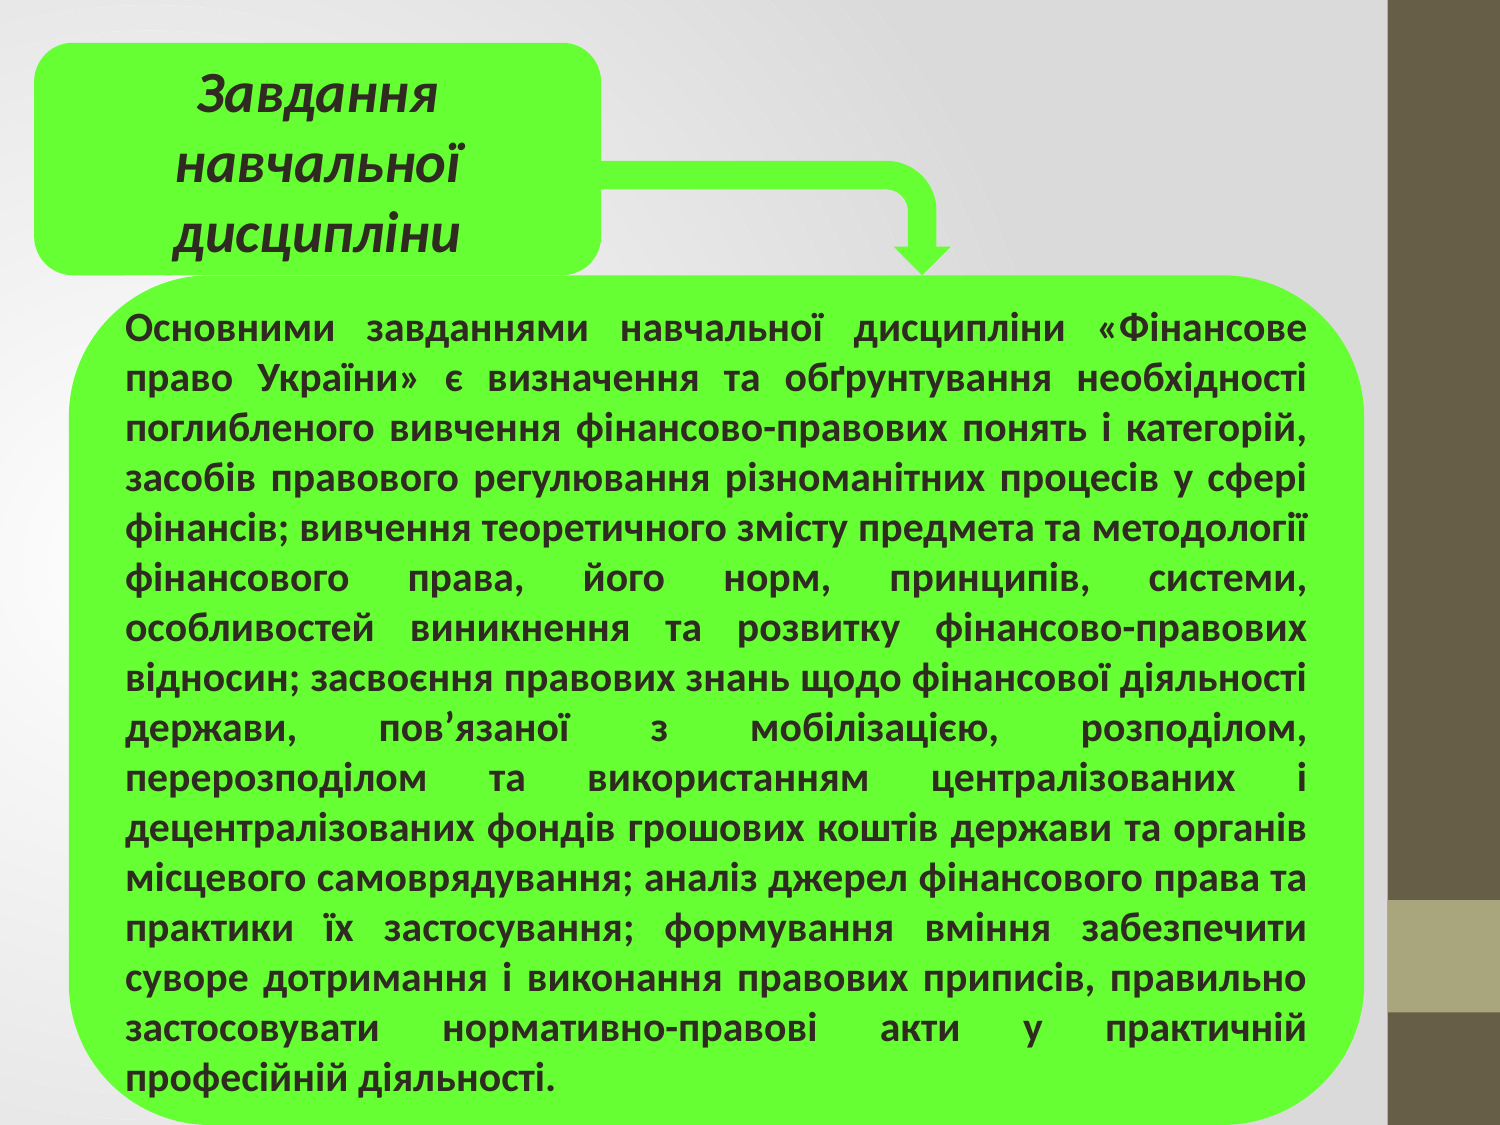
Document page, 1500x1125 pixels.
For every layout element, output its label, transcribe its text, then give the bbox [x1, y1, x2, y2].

text_box Завдання навчальної дисципліни [33, 41, 603, 277]
text_box Основними завданнями навчальної дисциплiни «Фінансове право України» є визначення та обґрунтування необхідності поглибленого вивчення фінансово-правових понять і категорій, засобів правового регулювання різноманітних процесів у сфері фінансів; вивчення теоретичного змісту предмета та методології фінансового права, його норм, принципів, системи, особливостей виникнення та розвитку фінансово-правових відносин; засвоєння правових знань щодо фiнансової дiяльностi держави, пов’язаної з мобiлізацією, розподілом, перерозподілом та використанням централiзованих i децентралiзованих фондiв грошових коштiв держави та органів місцевого самоврядування; аналіз джерел фінансового права та практики їх застосування; формування вмiння забезпечити суворе дотримання i виконання правових приписів, правильно застосовувати нормативно-правові акти у практичній професійній діяльності. [67, 274, 1366, 1125]
text_box [594, 158, 953, 278]
